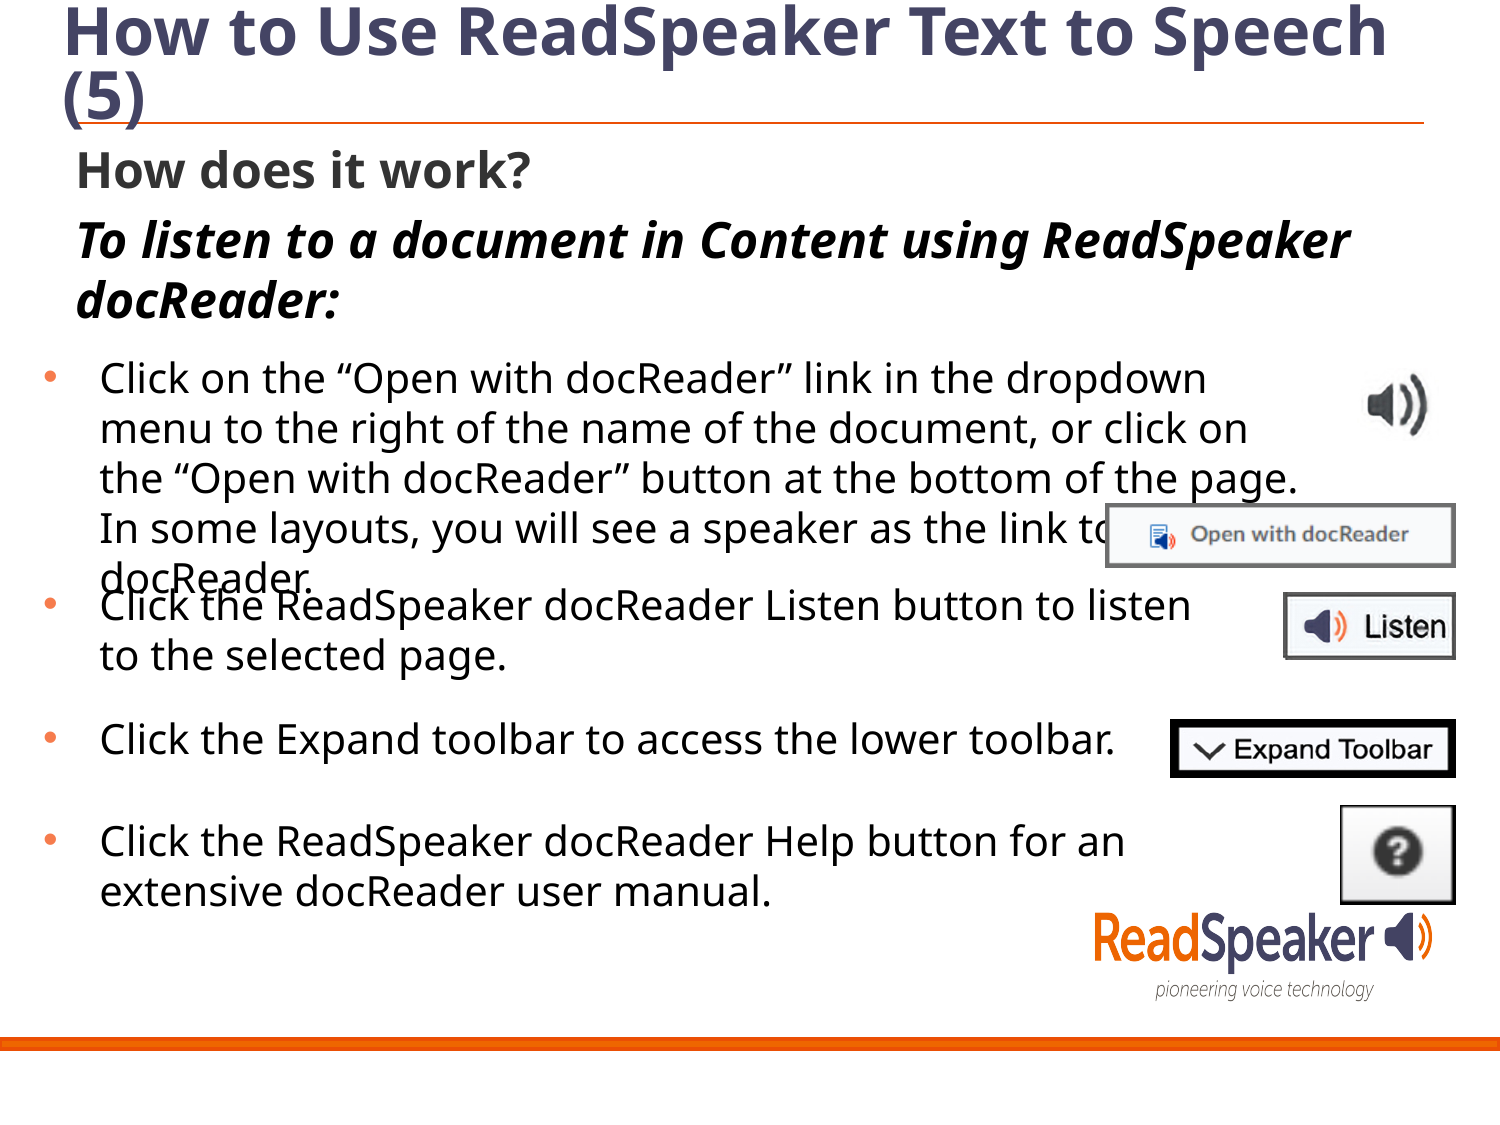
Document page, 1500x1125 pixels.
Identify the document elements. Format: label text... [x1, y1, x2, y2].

text_box Click the ReadSpeaker docReader Help button for an extensive docReader user manual. [43, 814, 1147, 937]
title How to Use ReadSpeaker Text to Speech (5) [62, 21, 1469, 115]
list How does it work? To listen to a document in Content using ReadSpeaker docReader: [75, 138, 1480, 343]
picture [1357, 368, 1439, 442]
text_box Click the ReadSpeaker docReader Listen button to listen to the selected page. [43, 548, 1216, 693]
picture [1068, 805, 1459, 1010]
text_box Click the Expand toolbar to access the lower toolbar. [43, 712, 1143, 814]
text_box Click on the “Open with docReader” link in the dropdown menu to the right of the name of the document, or click on the “Open with docReader” button at the bottom of the page. In some layouts, you will see a speaker as the link to docReader. [43, 351, 1313, 548]
picture [1170, 719, 1456, 778]
picture [1283, 592, 1456, 660]
picture [1104, 503, 1456, 569]
